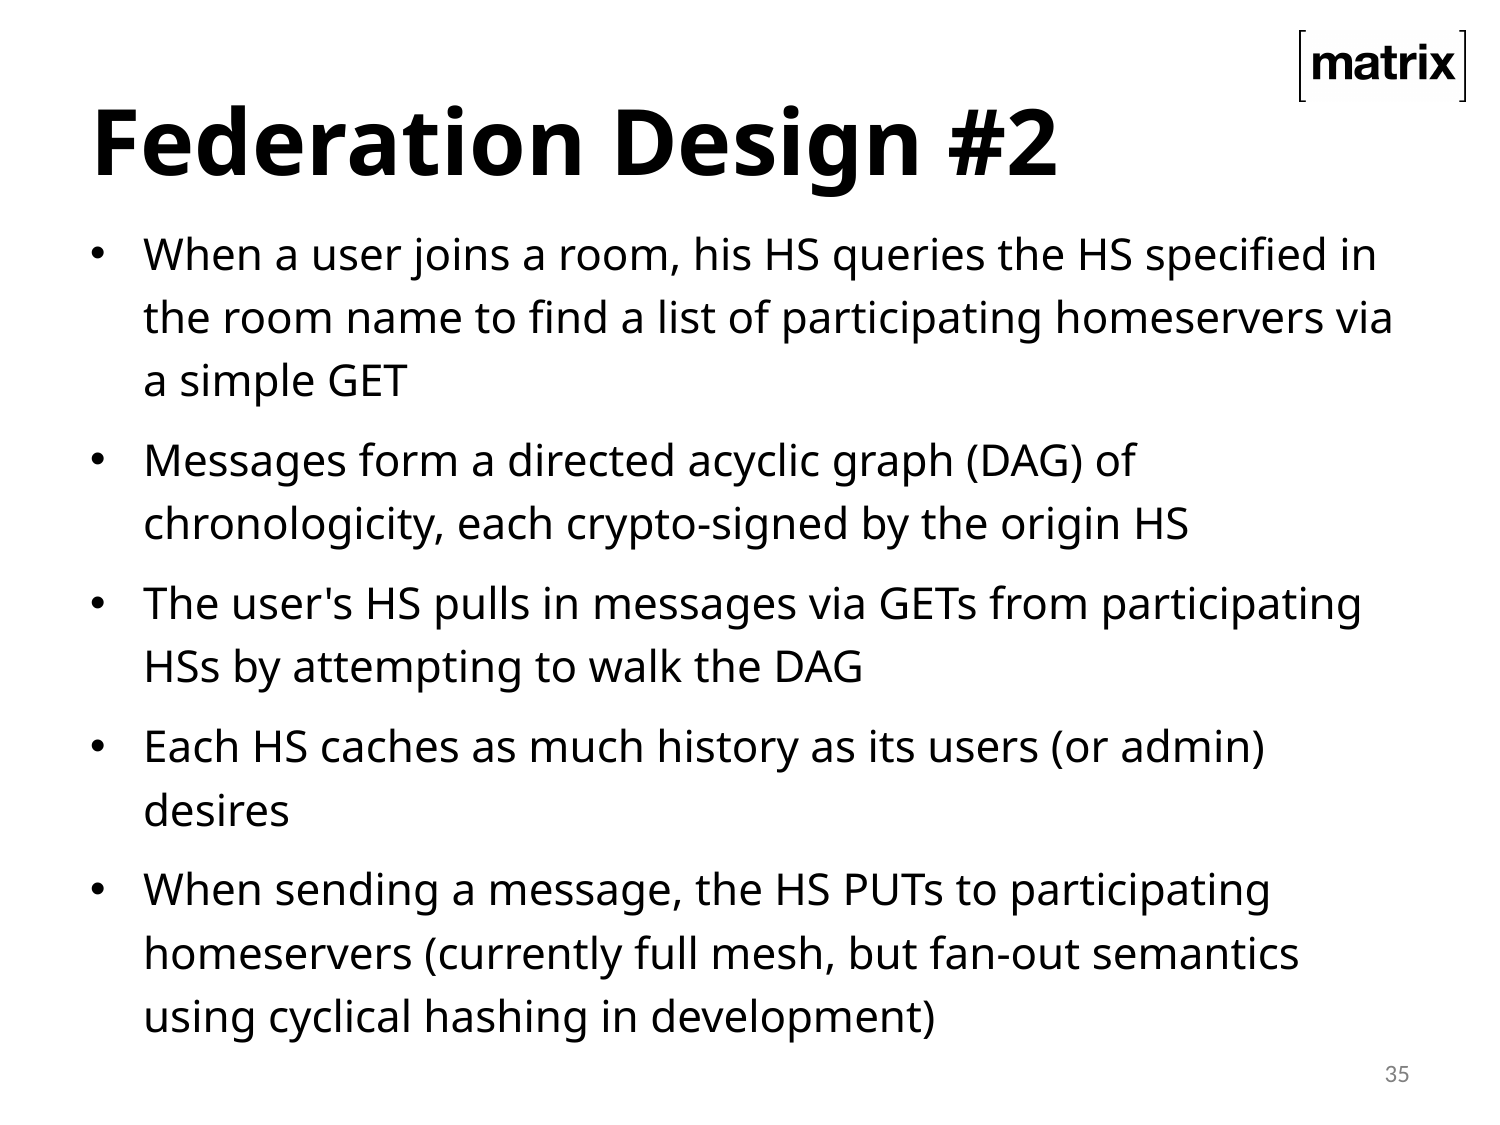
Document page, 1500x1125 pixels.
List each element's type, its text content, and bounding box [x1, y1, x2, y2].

slide_number 35 [1074, 1042, 1425, 1103]
picture [1299, 30, 1466, 102]
list When a user joins a room, his HS queries the HS specified in the room name to find a list of participating homeservers via a simple GET Messages form a directed acyclic graph (DAG) of chronologicity, each crypto-signed by the origin HS The user's HS pulls in messages via GETs from participating HSs by attempting to walk the DAG Each HS caches as much history as its users (or admin) desires When sending a message, the HS PUTs to participating homeservers (currently full mesh, but fan-out semantics using cyclical hashing in development) [75, 208, 1425, 1059]
title Federation Design #2 [75, 45, 1425, 208]
